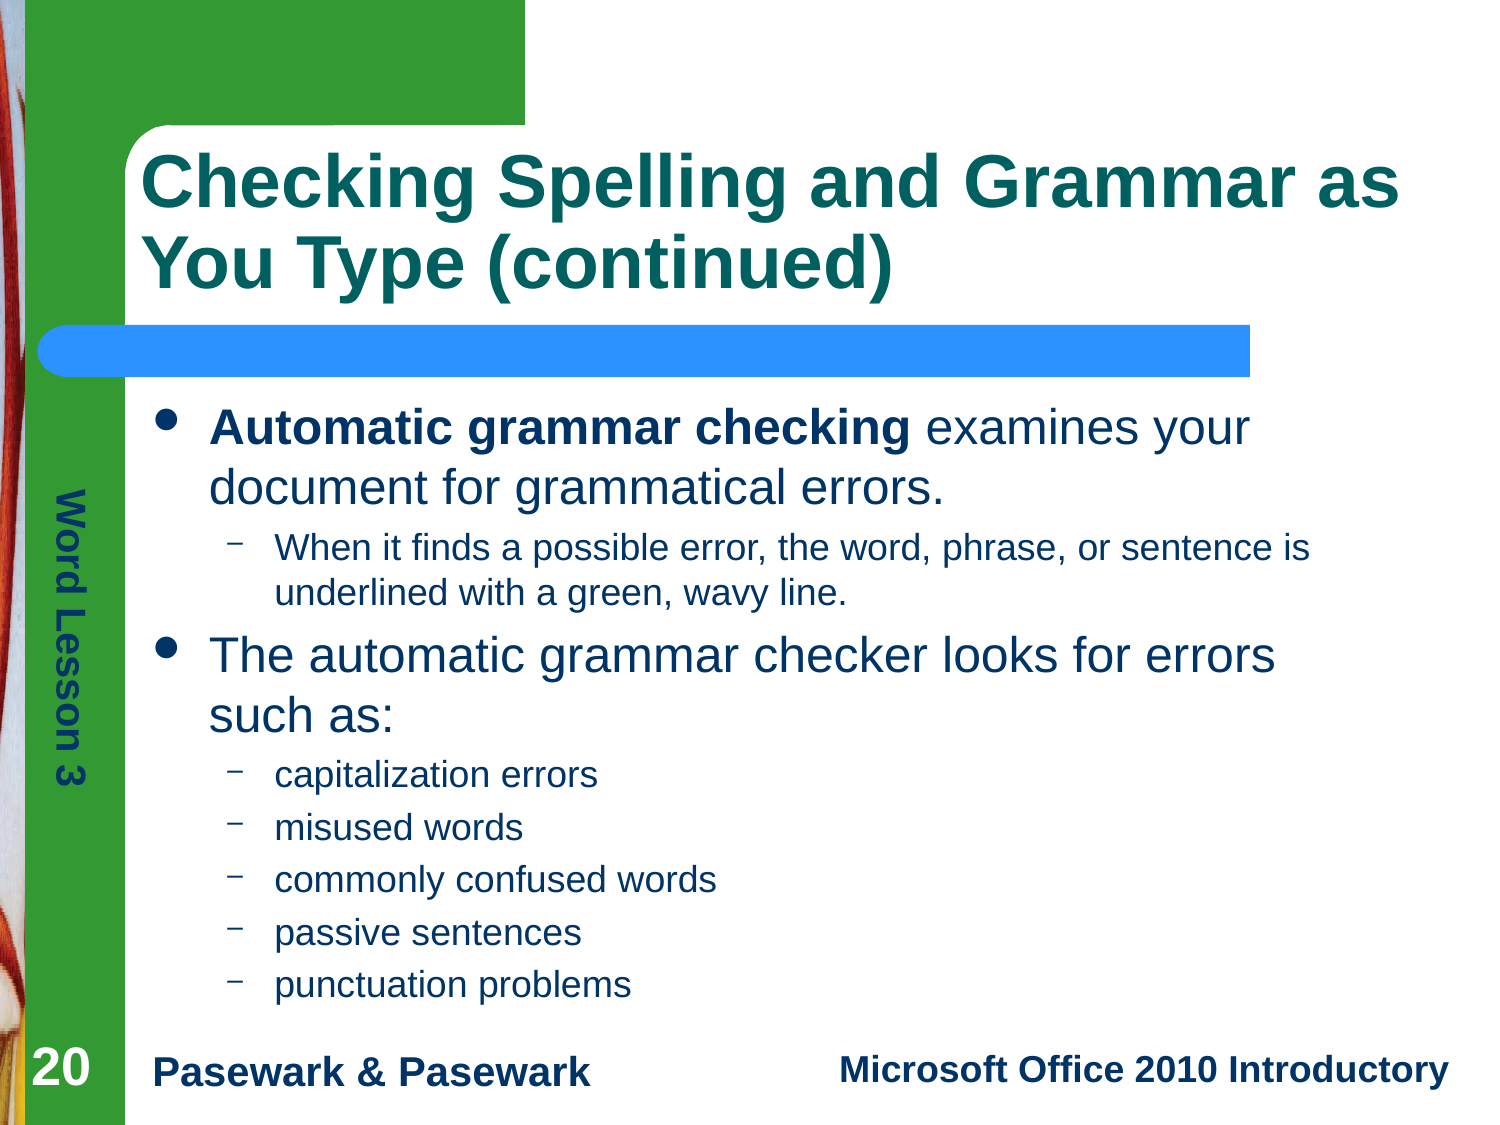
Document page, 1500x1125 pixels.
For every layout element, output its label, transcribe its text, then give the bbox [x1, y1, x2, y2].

title Checking Spelling and Grammar as You Type (continued) [124, 124, 1426, 313]
slide_number 20 [13, 1023, 111, 1105]
list Automatic grammar checking examines your document for grammatical errors. When it finds a possible error, the word, phrase, or sentence is underlined with a green, wavy line. The automatic grammar checker looks for errors such as: capitalization errors misused words commonly confused words passive sentences punctuation problems [137, 387, 1400, 1051]
picture [0, 0, 25, 1125]
